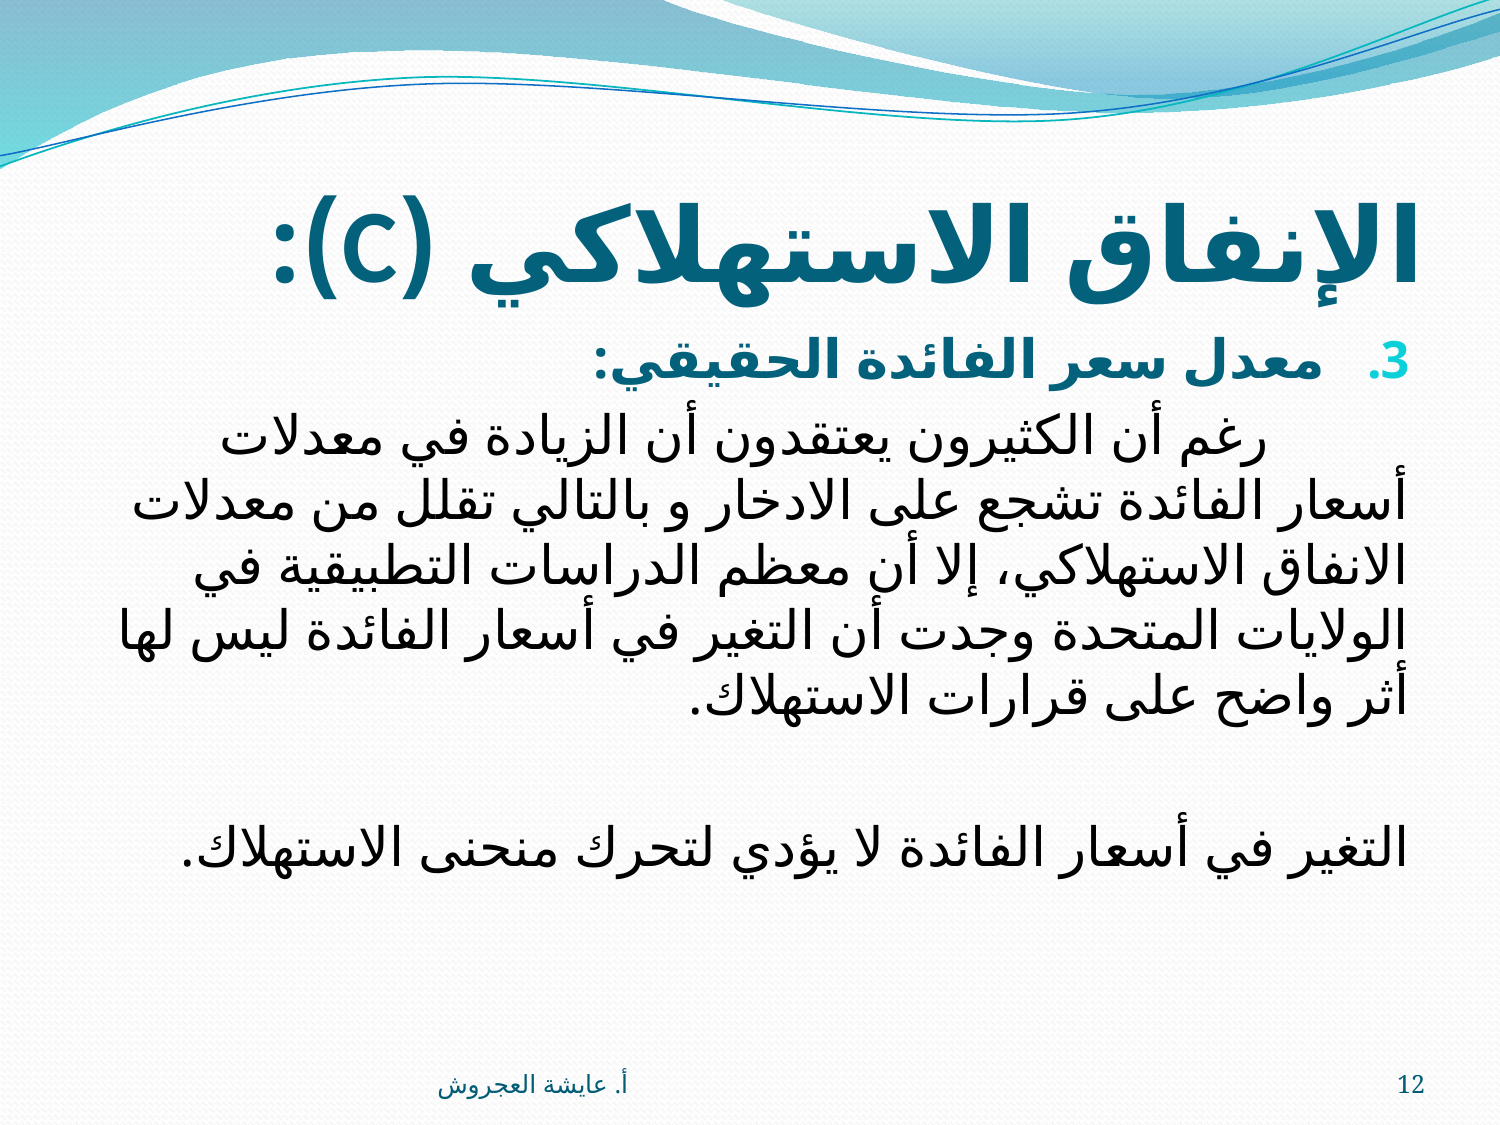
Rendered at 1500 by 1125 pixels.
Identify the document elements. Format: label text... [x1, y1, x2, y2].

title الإنفاق الاستهلاكي (C): [75, 115, 1425, 303]
slide_number 12 [1299, 1042, 1425, 1103]
list معدل سعر الفائدة الحقيقي: رغم أن الكثيرون يعتقدون أن الزيادة في معدلات أسعار الفائدة تشجع على الادخار و بالتالي تقلل من معدلات الانفاق الاستهلاكي، إلا أن معظم الدراسات التطبيقية في الولايات المتحدة وجدت أن التغير في أسعار الفائدة ليس لها أثر واضح على قرارات الاستهلاك. التغير في أسعار الفائدة لا يؤدي لتحرك منحنى الاستهلاك. [75, 317, 1425, 1038]
footer أ. عايشة العجروش [437, 1042, 988, 1103]
